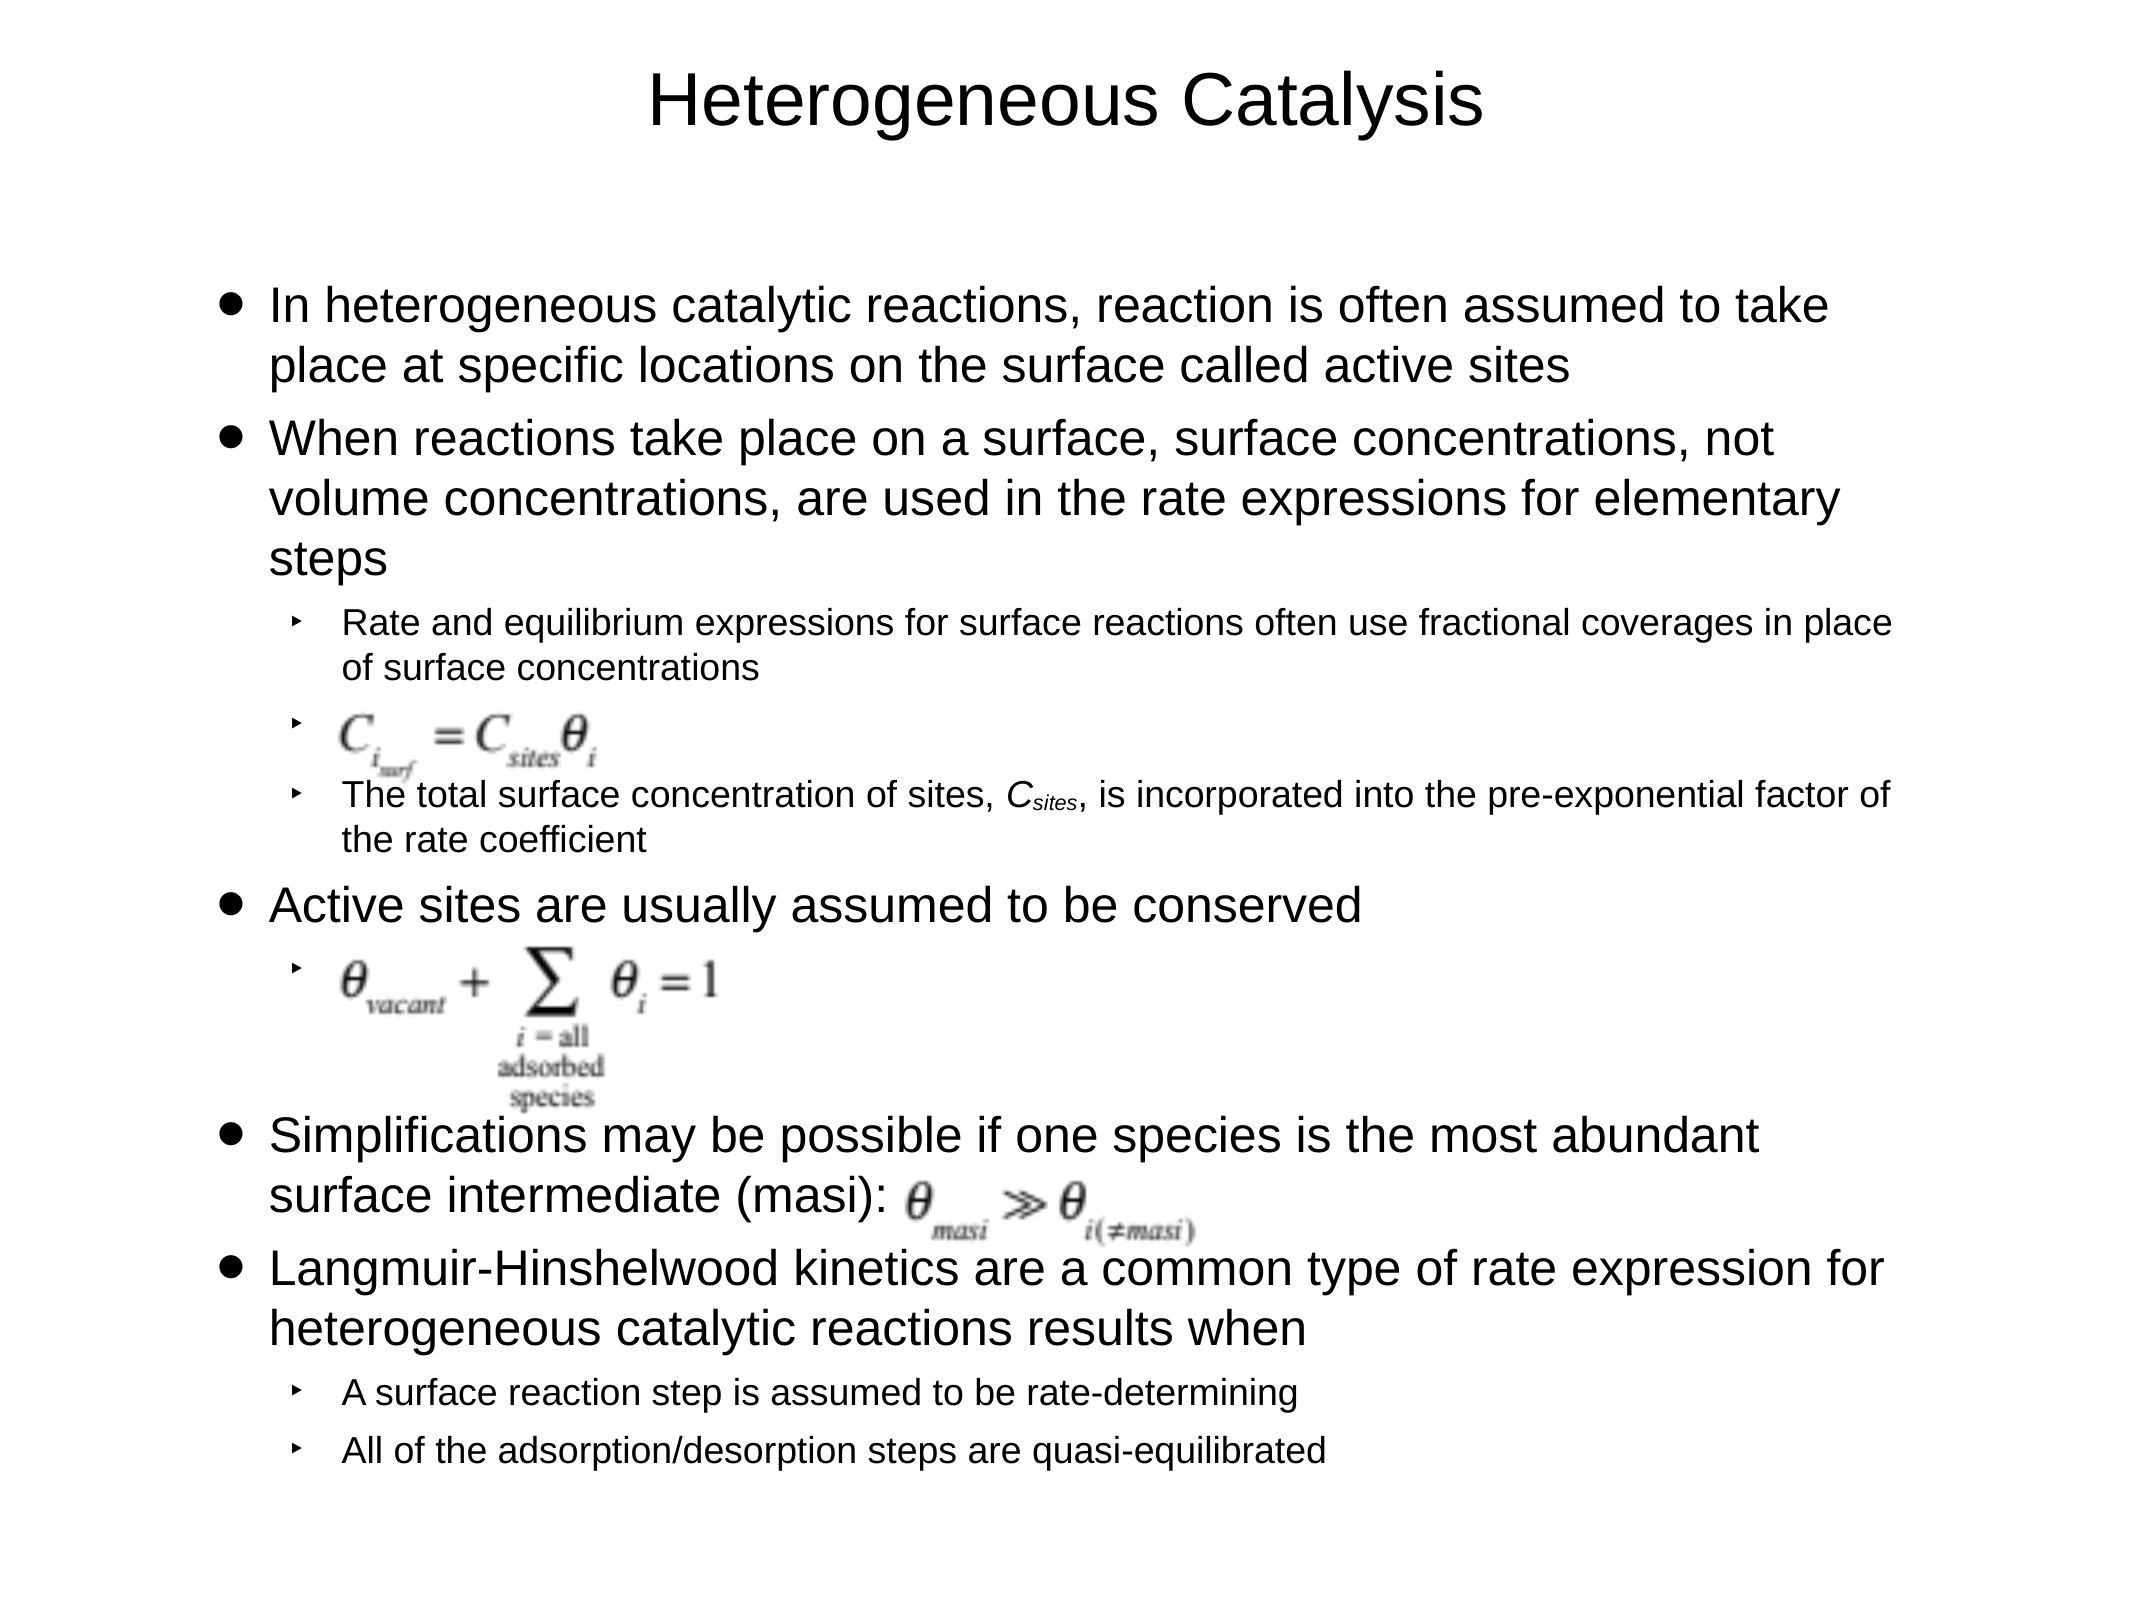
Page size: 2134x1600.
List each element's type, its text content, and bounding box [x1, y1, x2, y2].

title Heterogeneous Catalysis [208, 41, 1925, 250]
list In heterogeneous catalytic reactions, reaction is often assumed to take place at specific locations on the surface called active sites When reactions take place on a surface, surface concentrations, not volume concentrations, are used in the rate expressions for elementary steps Rate and equilibrium expressions for surface reactions often use fractional coverages in place of surface concentrations The total surface concentration of sites, Csites, is incorporated into the pre-exponential factor of the rate coefficient Active sites are usually assumed to be conserved Simplifications may be possible if one species is the most abundant surface intermediate (masi): Langmuir-Hinshelwood kinetics are a common type of rate expression for heterogeneous catalytic reactions results when A surface reaction step is assumed to be rate-determining All of the adsorption/desorption steps are quasi-equilibrated [208, 264, 1925, 1484]
picture [899, 1162, 1200, 1252]
picture [333, 693, 604, 792]
picture [335, 935, 725, 1118]
